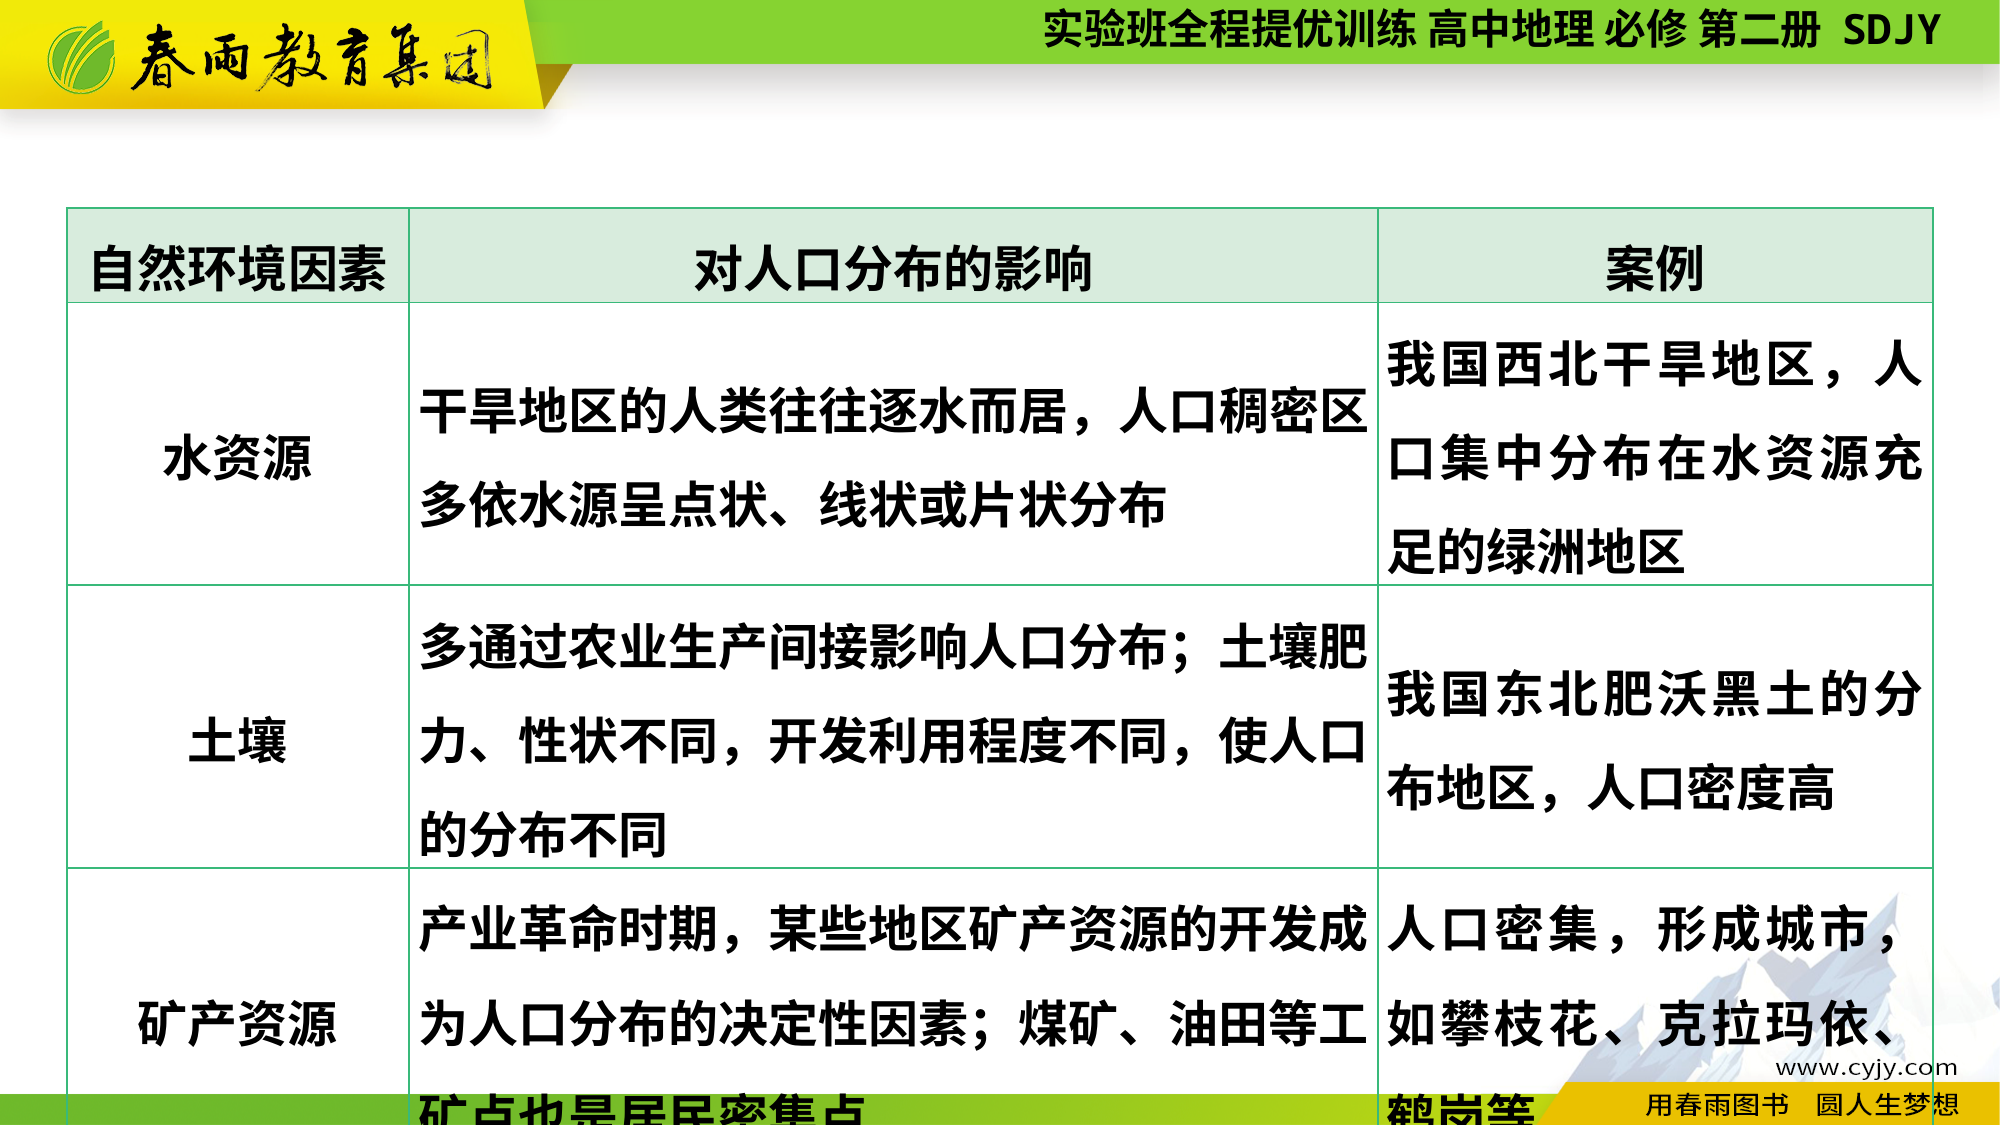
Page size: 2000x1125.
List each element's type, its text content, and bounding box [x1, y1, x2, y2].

table_header 案例 [1379, 209, 1932, 302]
table_cell 矿产资源 [68, 869, 408, 1125]
picture [0, 0, 2000, 1125]
table_cell 产业革命时期，某些地区矿产资源的开发成为人口分布的决定性因素；煤矿、油田等工矿点也是居民密集点 [410, 869, 1377, 1125]
table_cell 多通过农业生产间接影响人口分布；土壤肥力、性状不同，开发利用程度不同，使人口的分布不同 [410, 586, 1377, 867]
table_cell 人口密集，形成城市，如攀枝花、克拉玛依、鹤岗等 [1379, 869, 1932, 1125]
table_header 对人口分布的影响 [410, 209, 1377, 302]
table_cell 我国西北干旱地区，人口集中分布在水资源充足的绿洲地区 [1379, 303, 1932, 584]
table_cell 土壤 [68, 586, 408, 867]
table_cell 我国东北肥沃黑土的分布地区，人口密度高 [1379, 586, 1932, 867]
table_cell 干旱地区的人类往往逐水而居，人口稠密区多依水源呈点状、线状或片状分布 [410, 303, 1377, 584]
table_cell 水资源 [68, 303, 408, 584]
table_header 自然环境因素 [68, 209, 408, 302]
